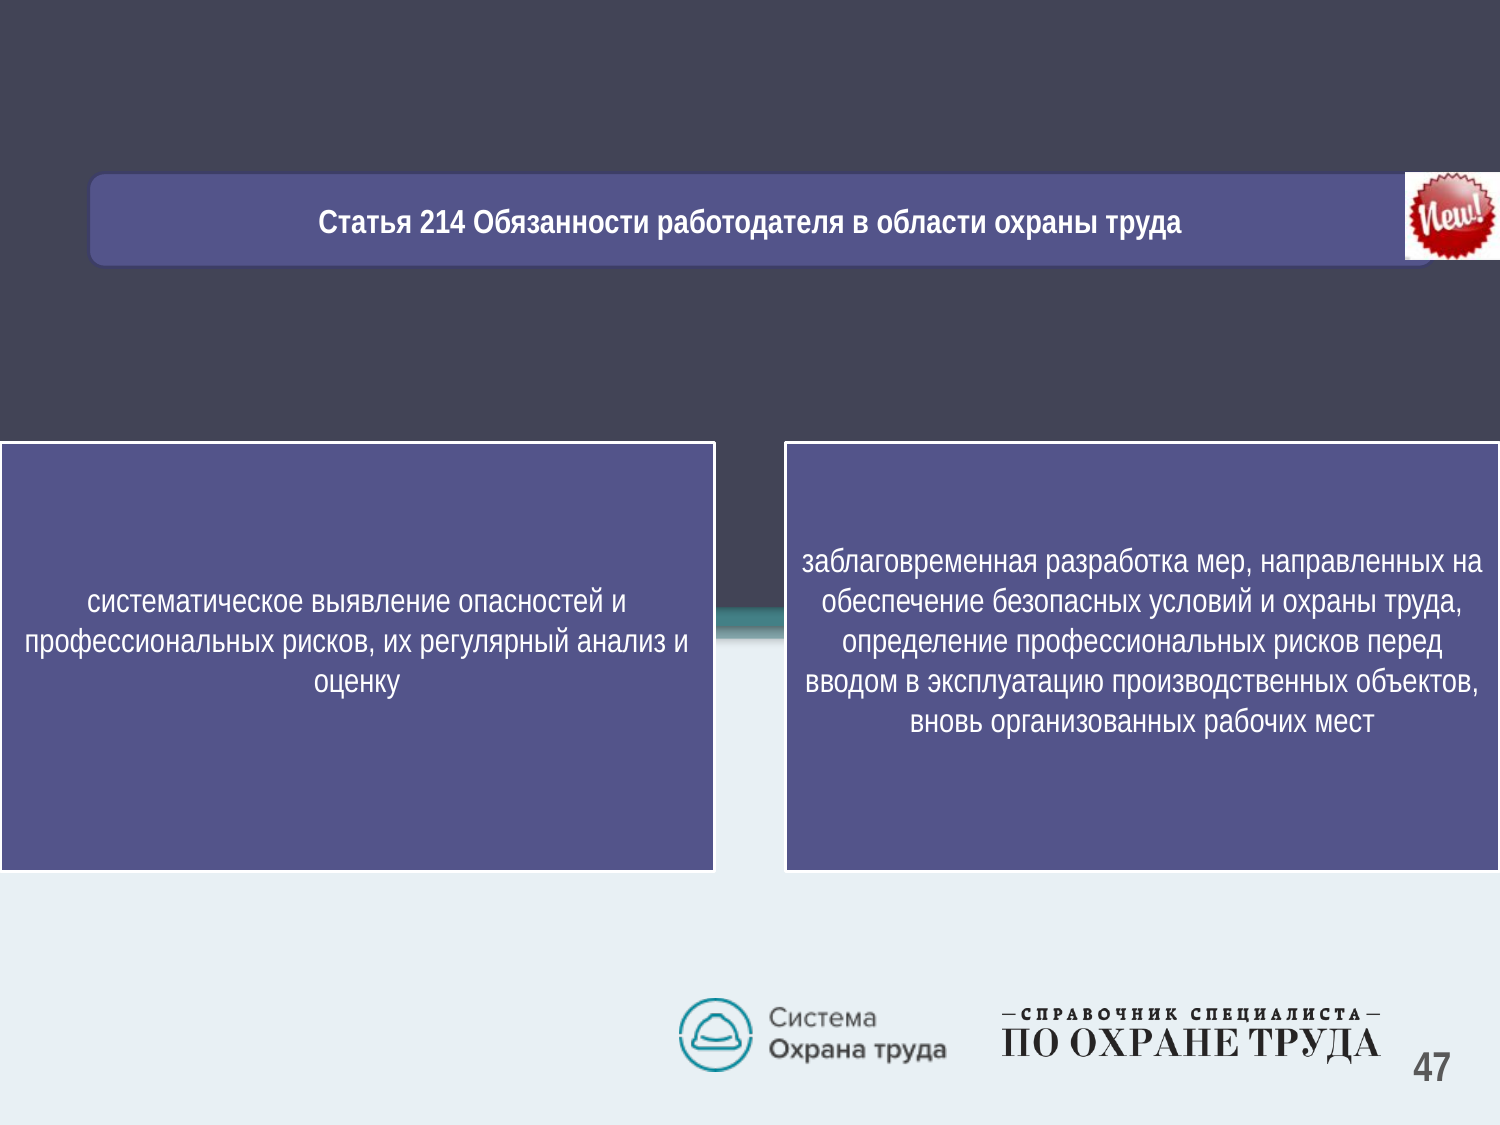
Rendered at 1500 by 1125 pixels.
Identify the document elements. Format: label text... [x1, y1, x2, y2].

text_box Статья 214 Обязанности работодателя в области охраны труда [86, 171, 1425, 269]
picture [678, 997, 947, 1072]
picture [1002, 1008, 1381, 1065]
text_box 47 [1116, 1034, 1467, 1095]
picture [1405, 172, 1500, 260]
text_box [0, 302, 1500, 1012]
